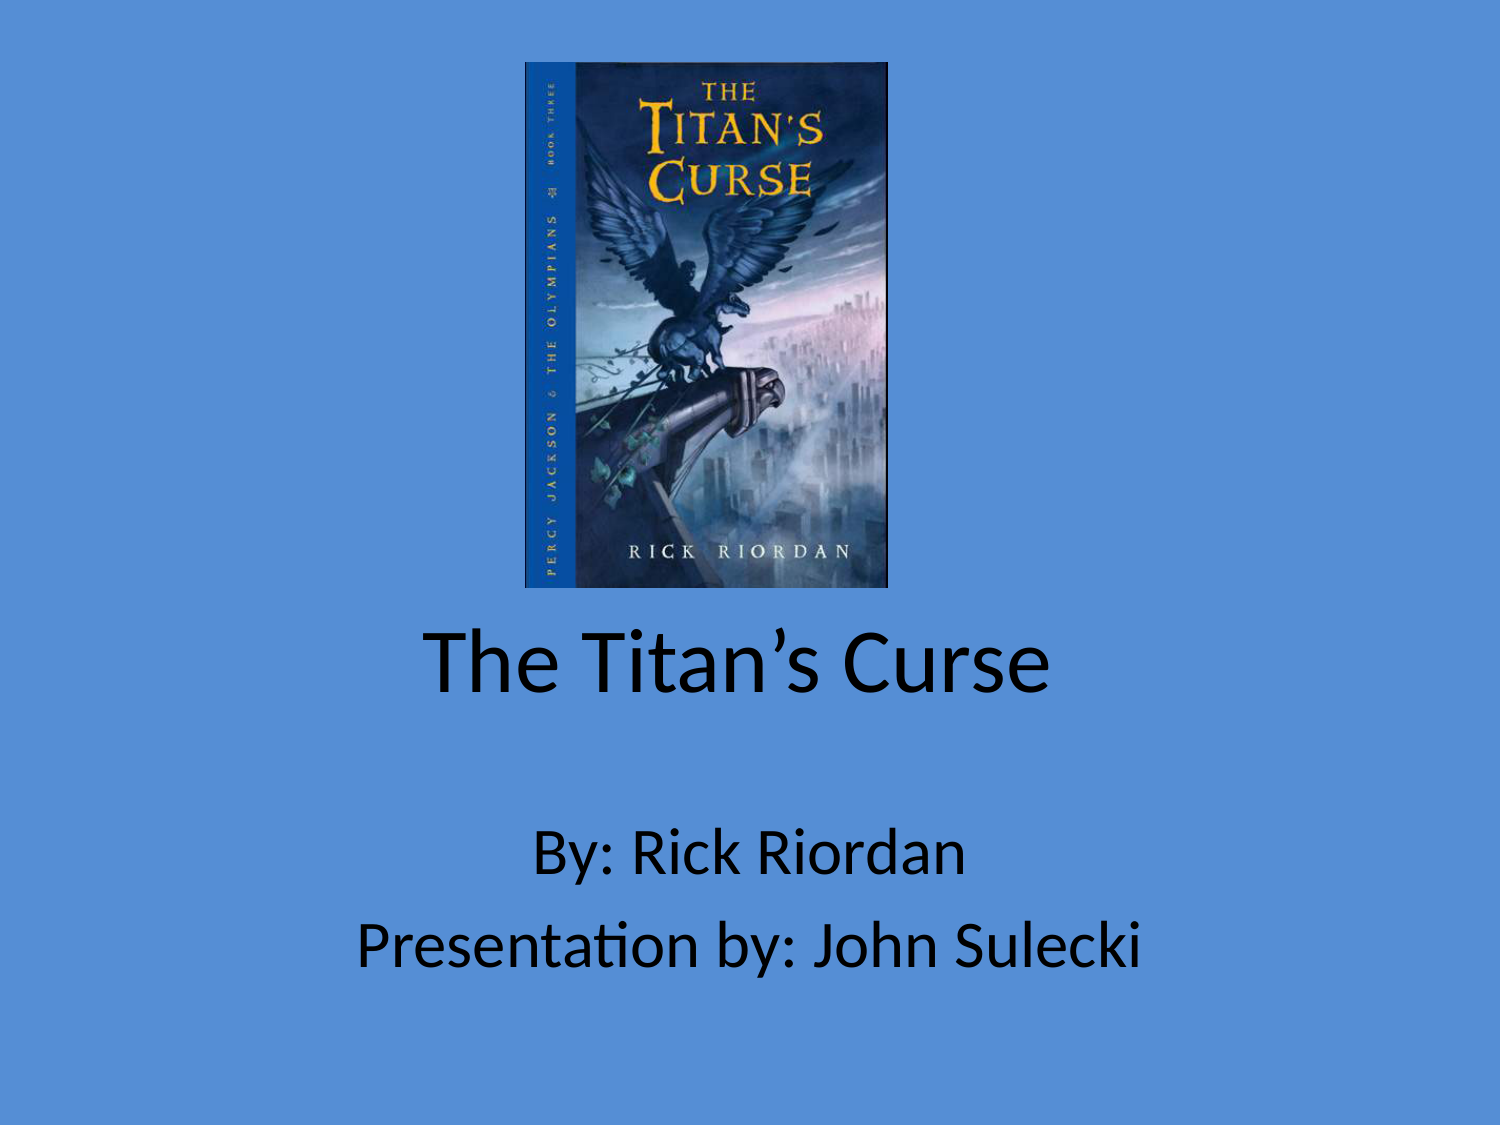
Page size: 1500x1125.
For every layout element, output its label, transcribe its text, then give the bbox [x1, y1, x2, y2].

picture [524, 62, 888, 588]
subtitle By: Rick Riordan Presentation by: John Sulecki [225, 800, 1275, 1000]
title The Titan’s Curse [99, 549, 1375, 763]
